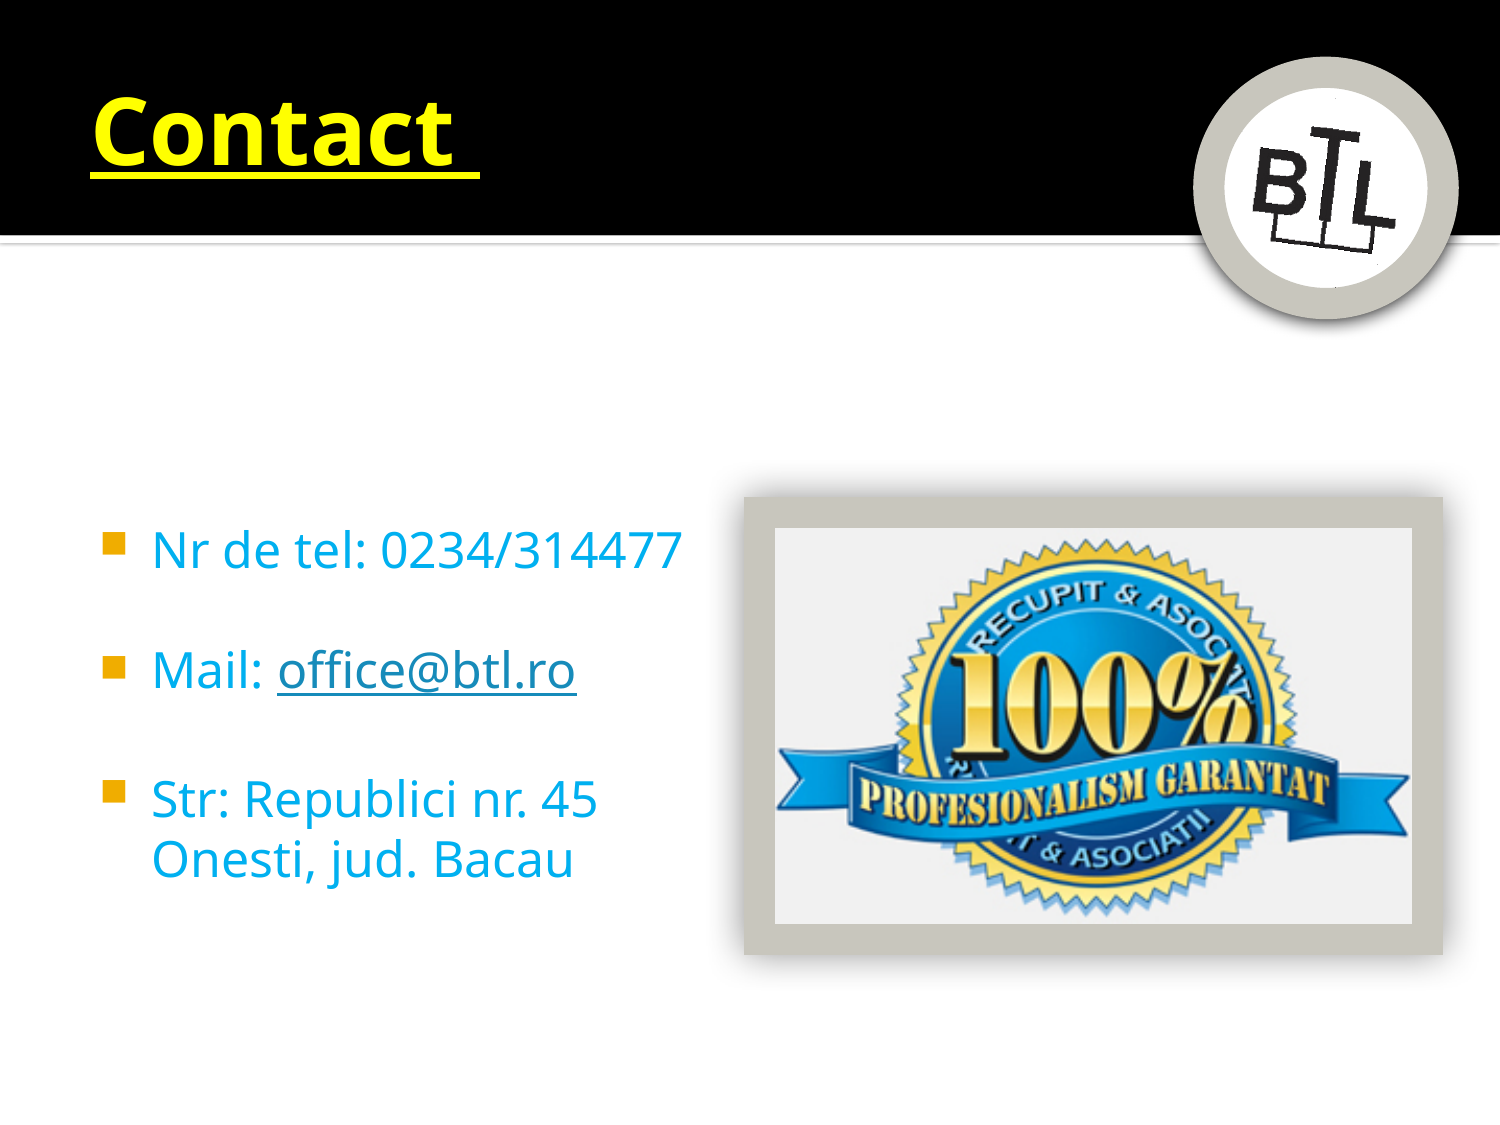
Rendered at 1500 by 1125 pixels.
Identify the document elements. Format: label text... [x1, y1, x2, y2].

list Nr de tel: 0234/314477 Mail: office@btl.ro Str: Republici nr. 45 Onesti, jud. Bacau [70, 503, 734, 1125]
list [774, 527, 1413, 924]
title Contact [75, 24, 1425, 231]
picture [1208, 72, 1444, 304]
